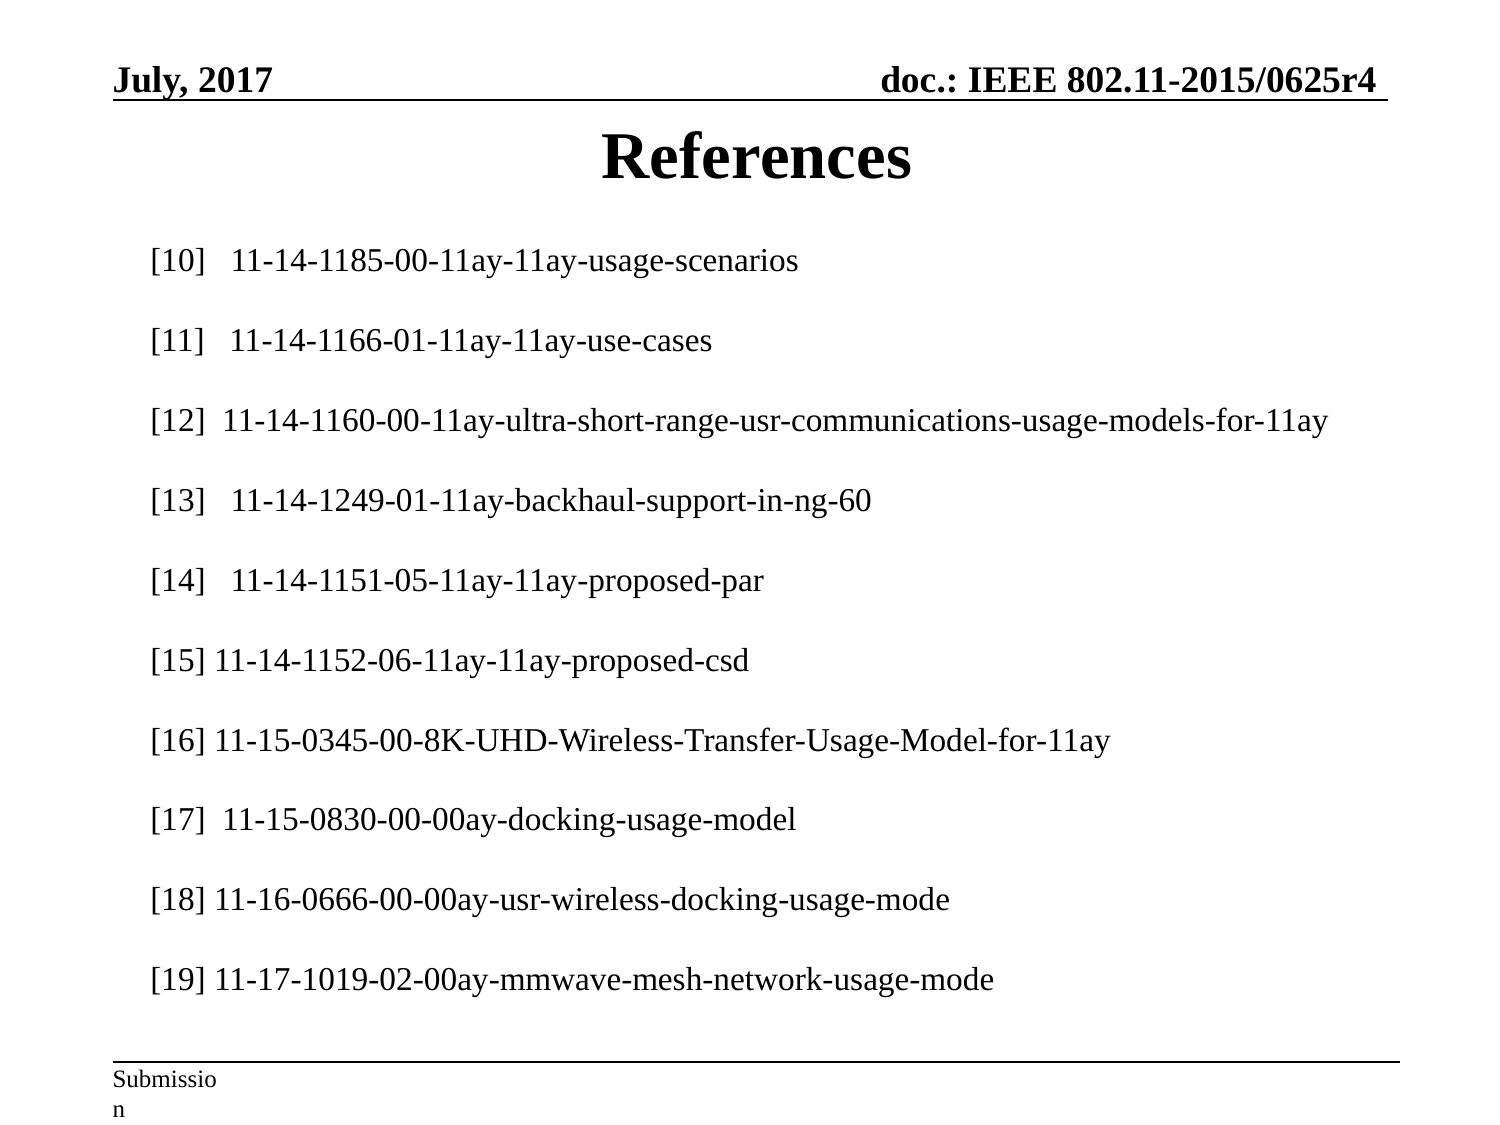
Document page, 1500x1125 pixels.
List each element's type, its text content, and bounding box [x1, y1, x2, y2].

text_box References [119, 64, 1395, 240]
text_box [10] 11-14-1185-00-11ay-11ay-usage-scenarios [11] 11-14-1166-01-11ay-11ay-use-cases [12] 11-14-1160-00-11ay-ultra-short-range-usr-communications-usage-models-for-11ay [13] 11-14-1249-01-11ay-backhaul-support-in-ng-60 [14] 11-14-1151-05-11ay-11ay-proposed-par [15] 11-14-1152-06-11ay-11ay-proposed-csd [16] 11-15-0345-00-8K-UHD-Wireless-Transfer-Usage-Model-for-11ay [17] 11-15-0830-00-00ay-docking-usage-model [18] 11-16-0666-00-00ay-usr-wireless-docking-usage-mode [19] 11-17-1019-02-00ay-mmwave-mesh-network-usage-mode [135, 240, 1365, 1005]
